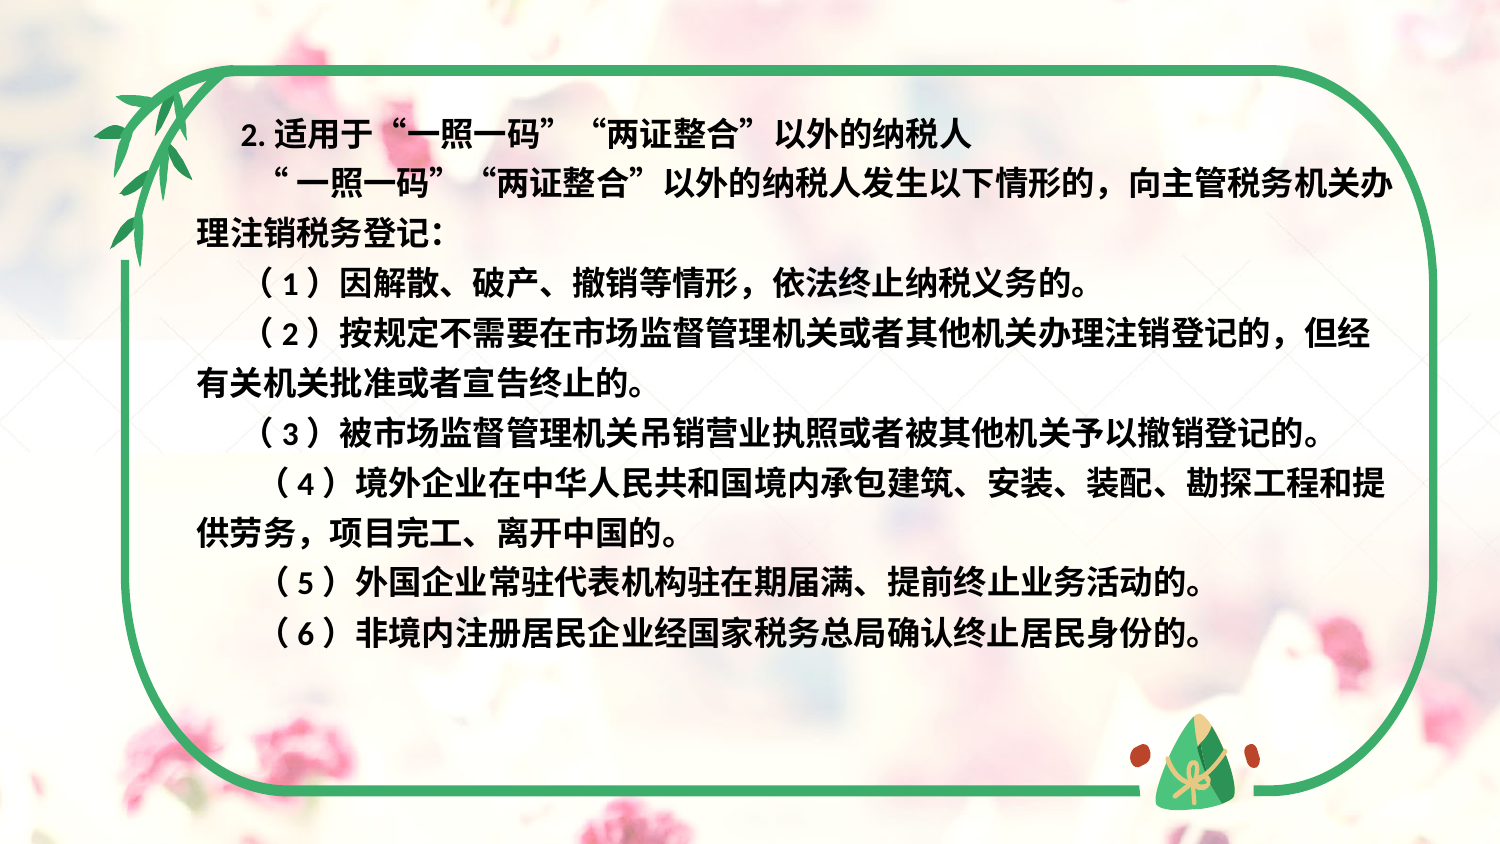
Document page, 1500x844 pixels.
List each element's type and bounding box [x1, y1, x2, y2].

picture [0, 0, 1500, 844]
text_box [93, 64, 1438, 823]
